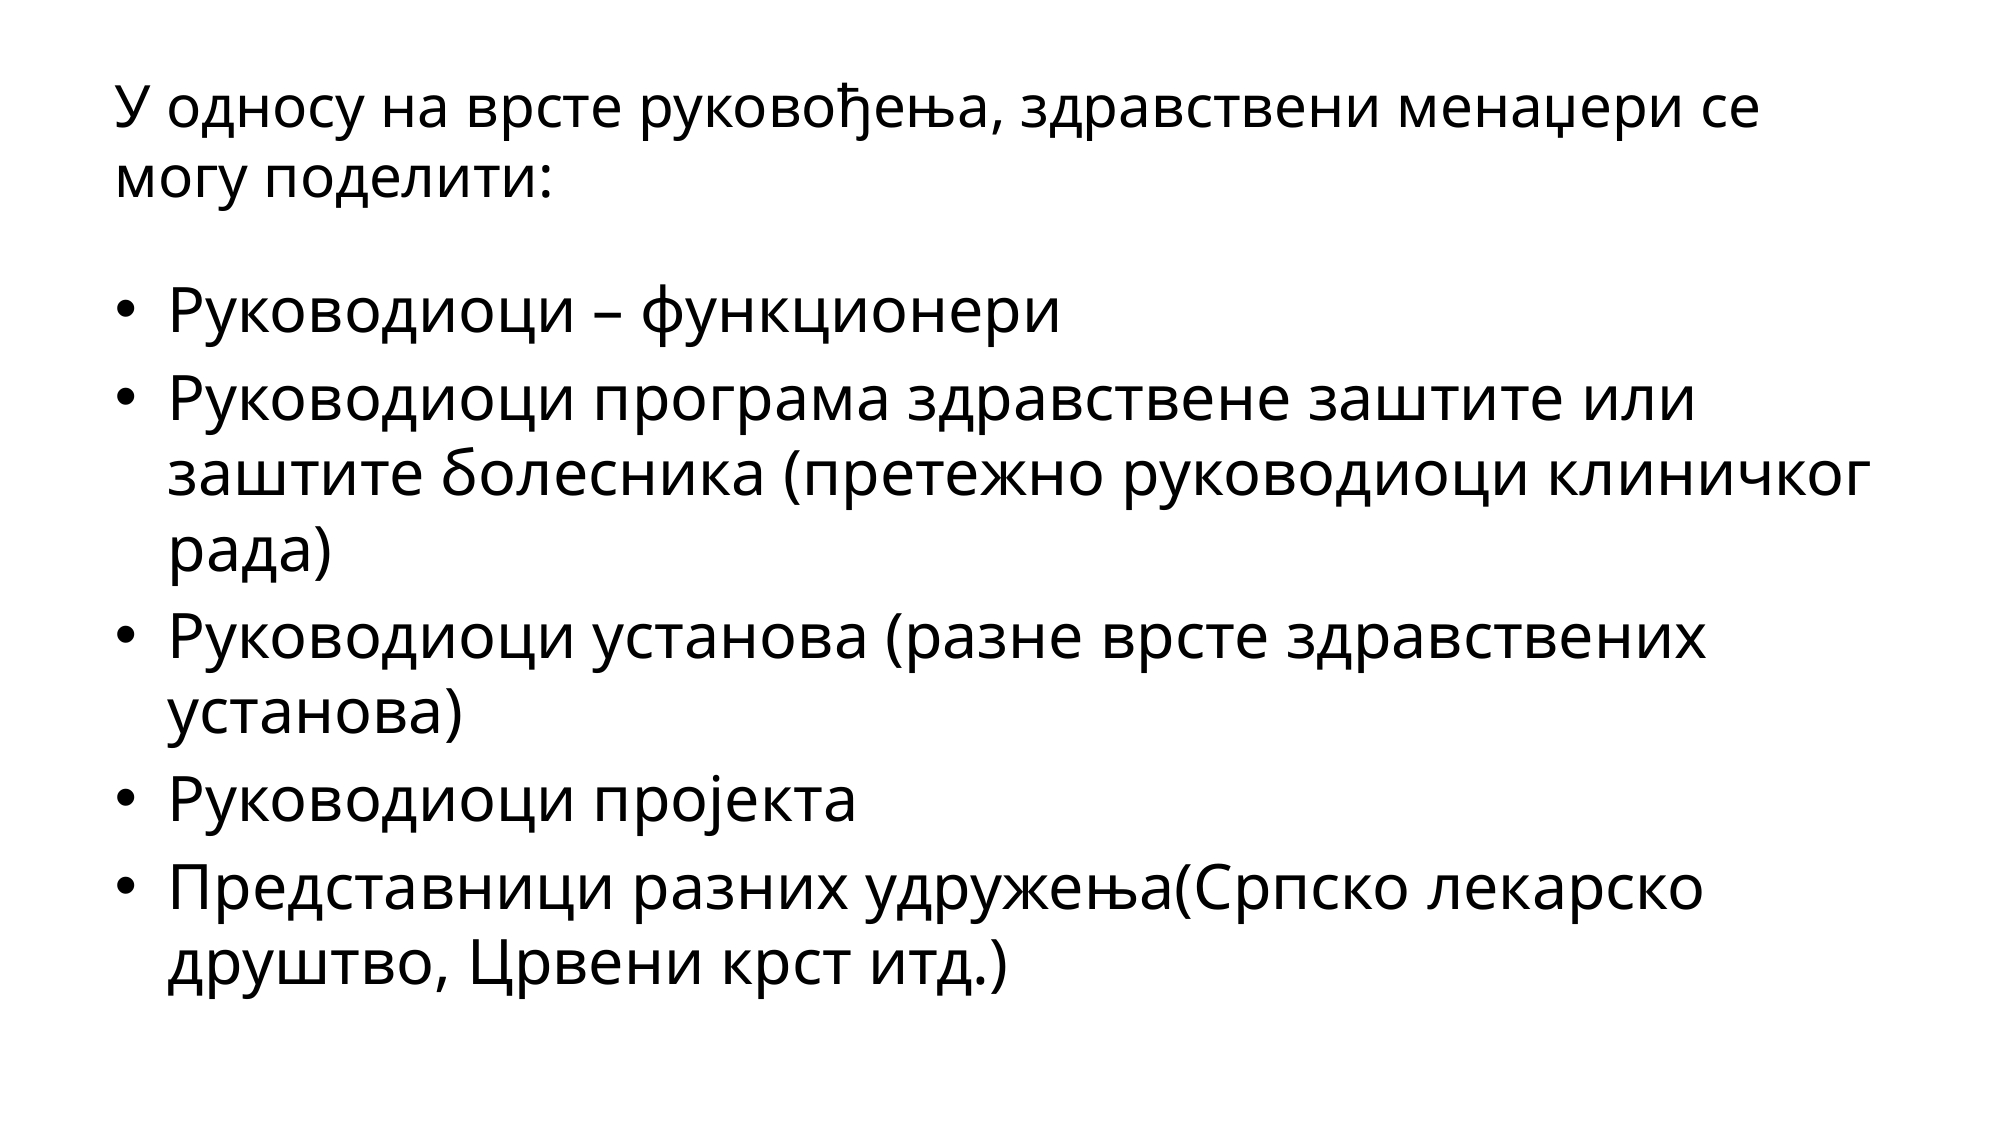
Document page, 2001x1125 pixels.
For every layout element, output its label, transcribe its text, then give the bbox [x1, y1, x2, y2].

list Руководиоци – функционери Руководиоци програма здравствене заштите или заштите болесника (претежно руководиоци клиничког рада) Руководиоци установа (разне врсте здравствених установа) Руководиоци пројекта Представници разних удружења(Српско лекарско друштво, Црвени крст итд.) [99, 262, 1900, 1005]
title У односу на врсте руковођења, здравствени менаџери се могу поделити: [99, 45, 1900, 233]
